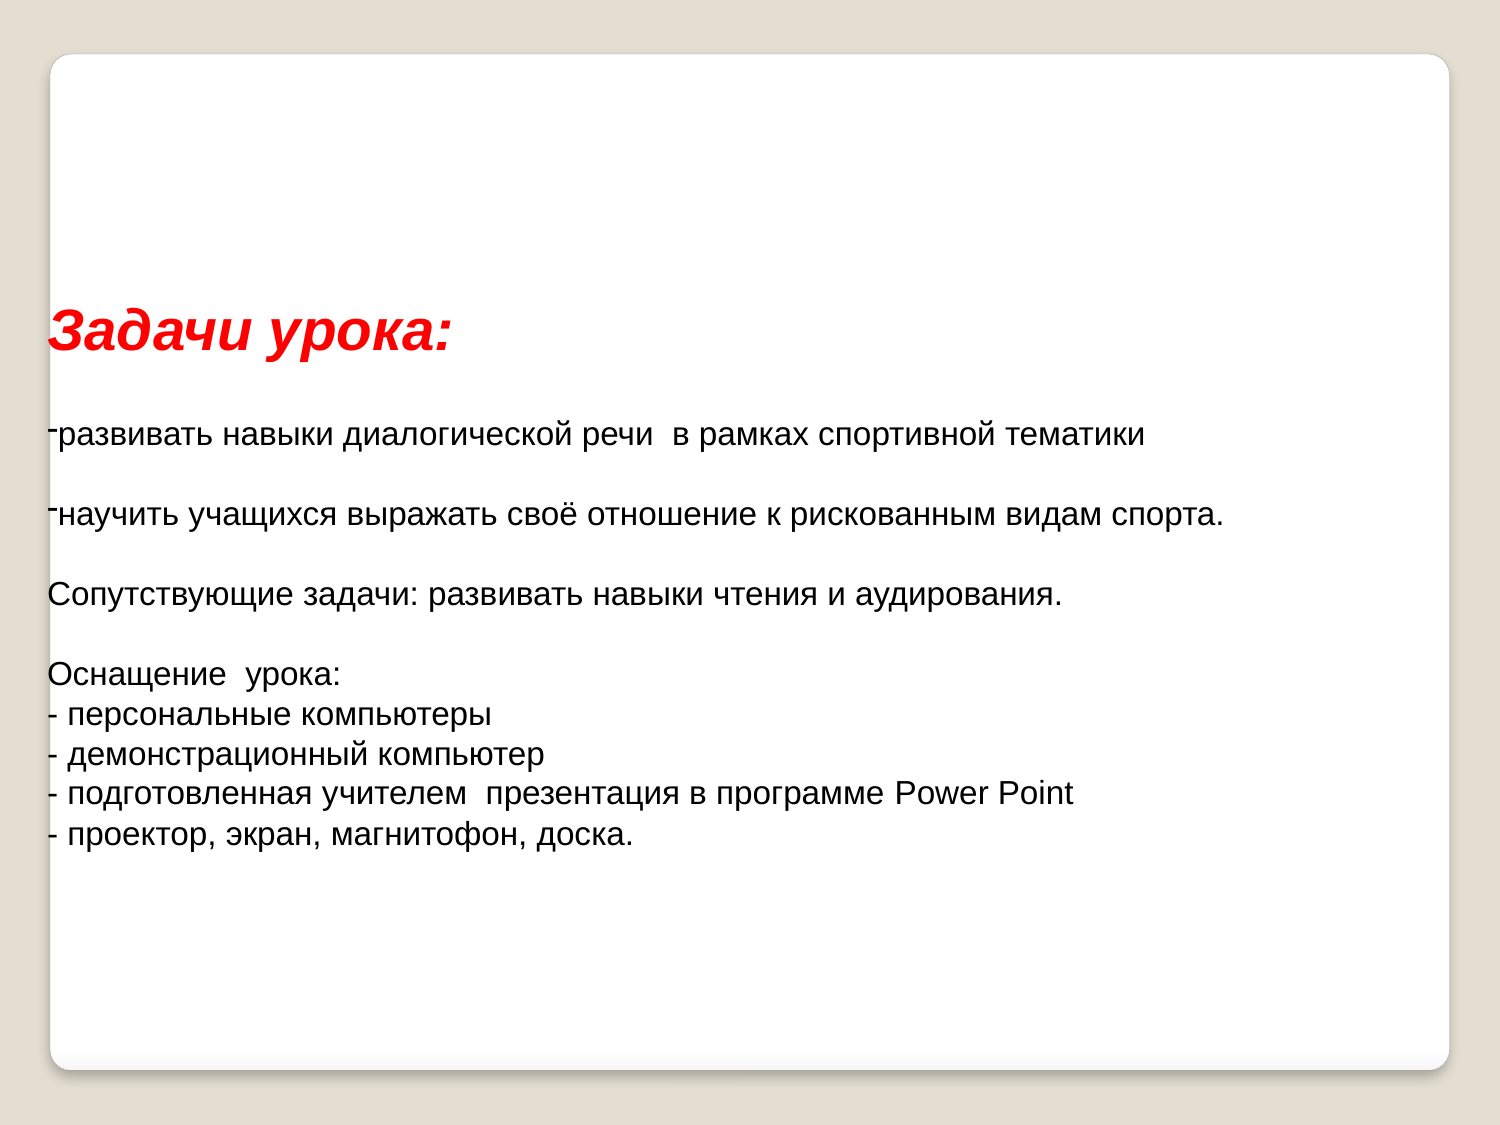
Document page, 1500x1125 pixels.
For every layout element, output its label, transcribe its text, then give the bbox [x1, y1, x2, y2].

text_box Задачи урока: развивать навыки диалогической речи в рамках спортивной тематики научить учащихся выражать своё отношение к рискованным видам спорта. Сопутствующие задачи: развивать навыки чтения и аудирования. Оснащение урока: - персональные компьютеры - демонстрационный компьютер - подготовленная учителем презентация в программе Power Point - проектор, экран, магнитофон, доска. [32, 284, 1242, 939]
